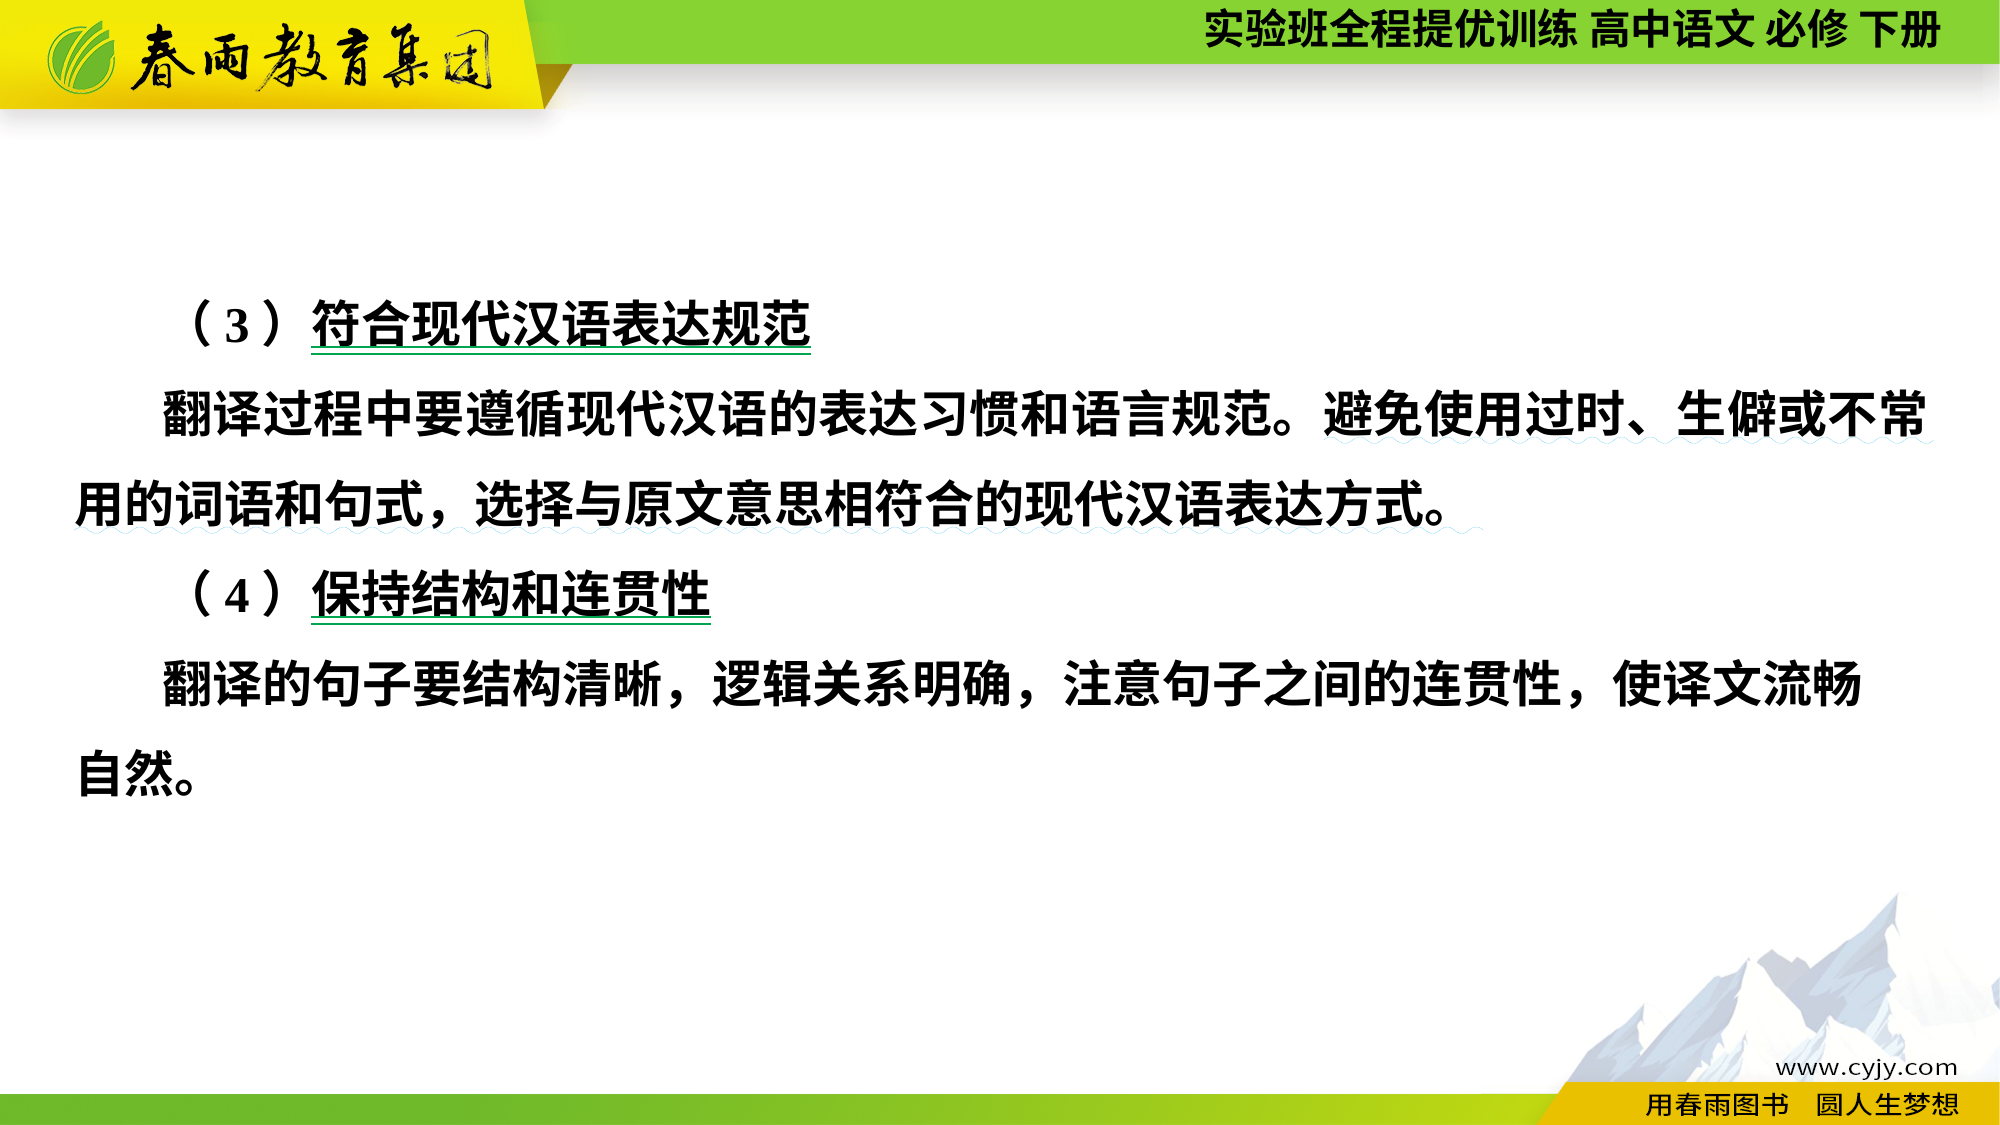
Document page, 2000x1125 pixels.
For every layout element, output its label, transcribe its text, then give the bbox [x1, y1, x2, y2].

list （3）符合现代汉语表达规范 翻译过程中要遵循现代汉语的表达习惯和语言规范。避免使用过时、生僻或不常用的词语和句式，选择与原文意思相符合的现代汉语表达方式。 （4）保持结构和连贯性 翻译的句子要结构清晰，逻辑关系明确，注意句子之间的连贯性，使译文流畅 自然。 [59, 255, 1944, 816]
picture [0, 0, 2000, 1125]
